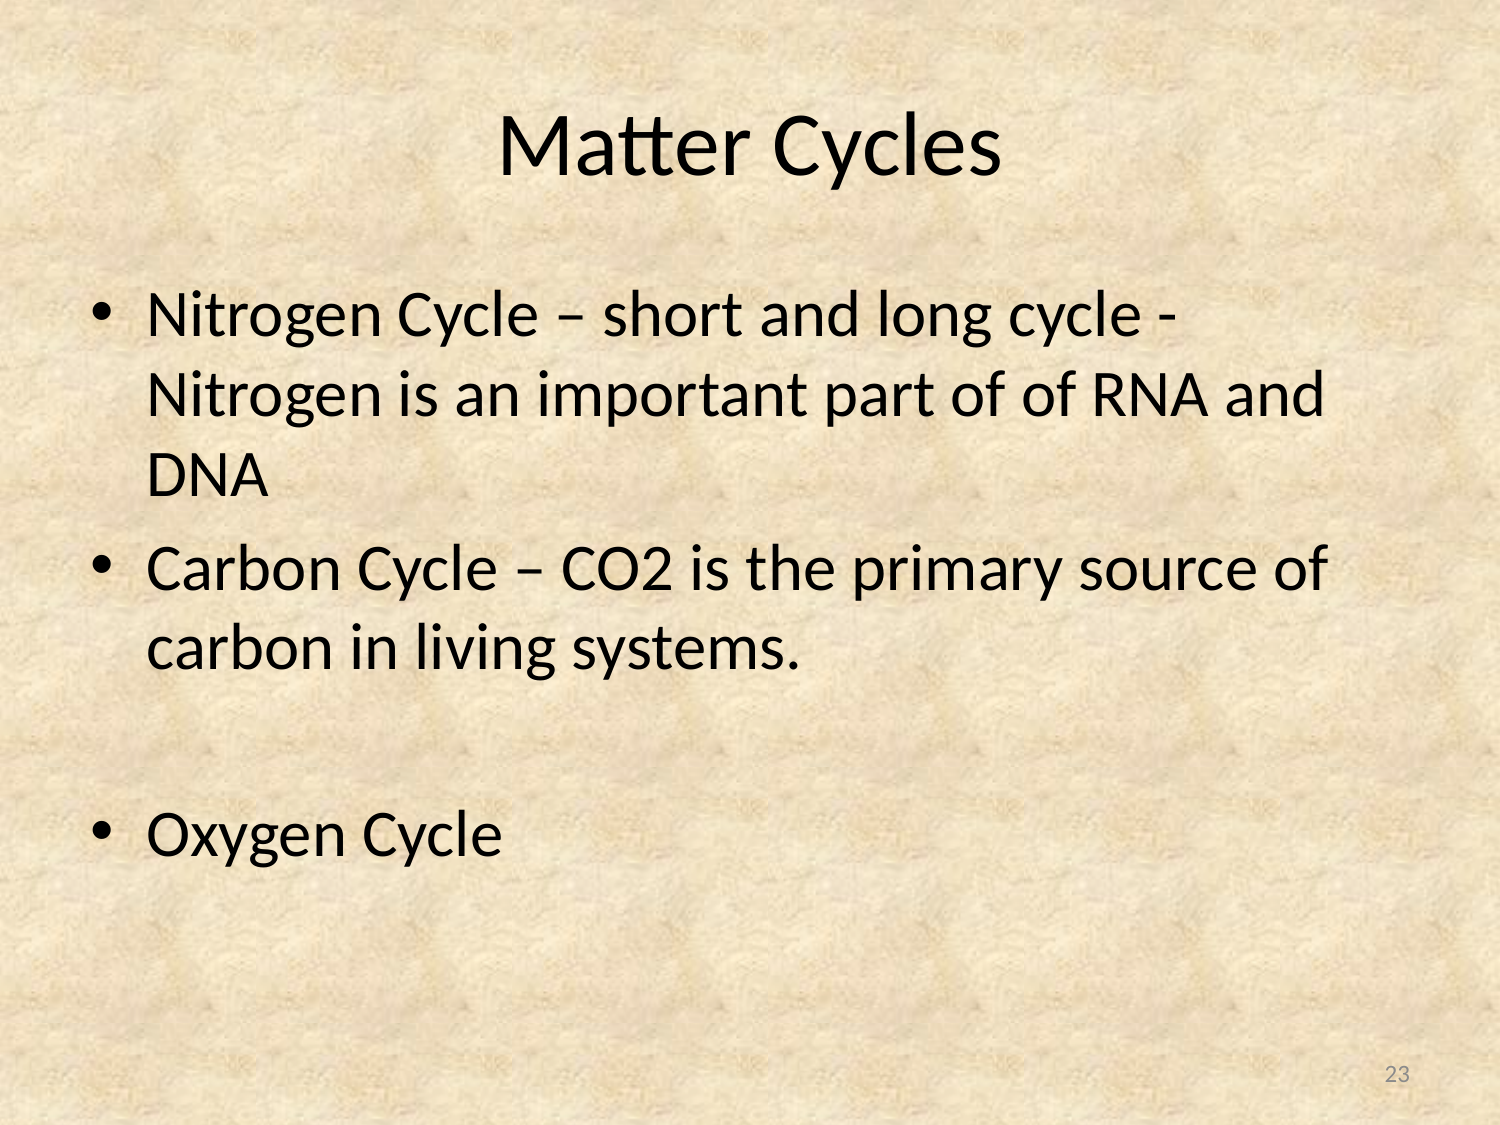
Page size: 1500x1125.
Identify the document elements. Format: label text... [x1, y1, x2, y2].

list Nitrogen Cycle – short and long cycle - Nitrogen is an important part of of RNA and DNA Carbon Cycle – CO2 is the primary source of carbon in living systems. Oxygen Cycle [75, 262, 1425, 1005]
title Matter Cycles [75, 45, 1425, 233]
slide_number 23 [1074, 1042, 1425, 1103]
